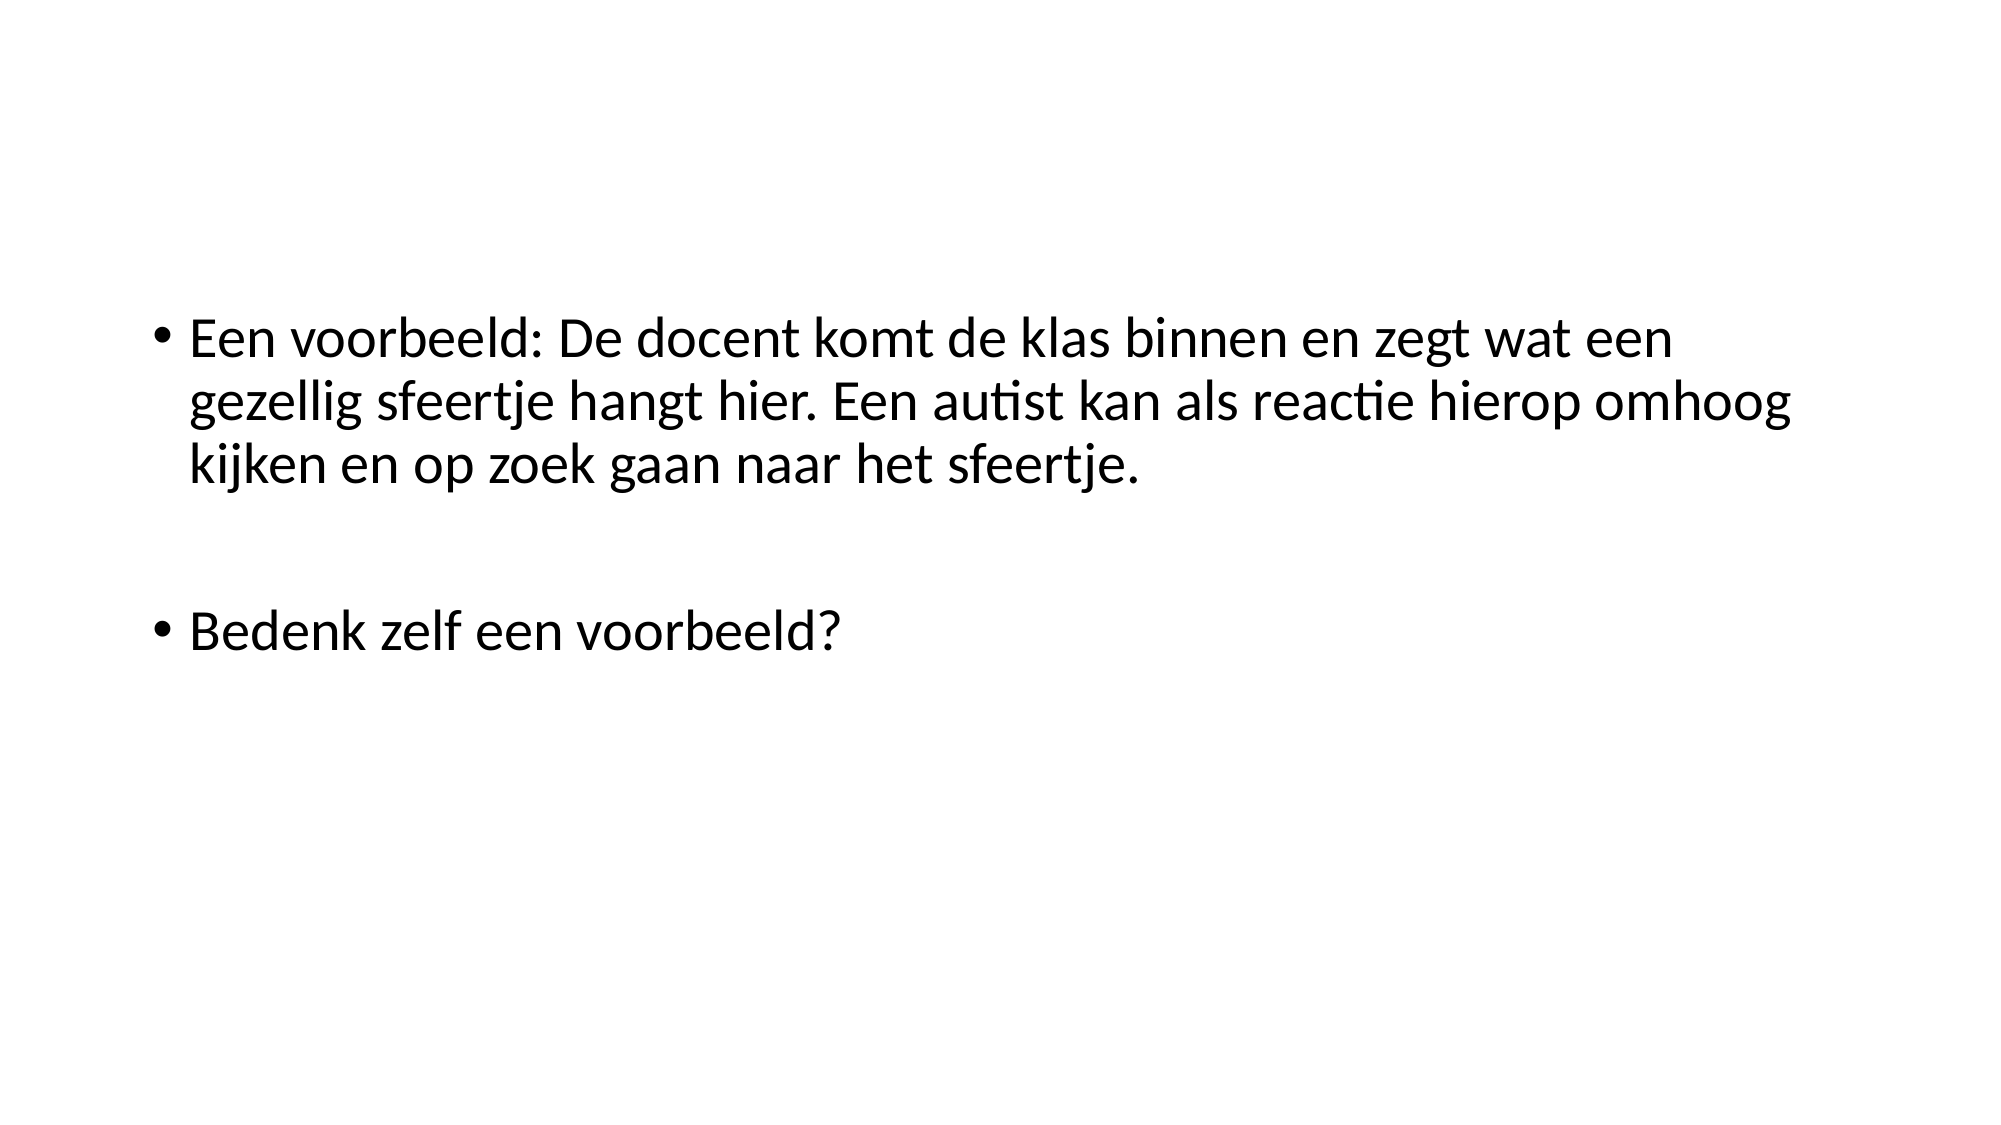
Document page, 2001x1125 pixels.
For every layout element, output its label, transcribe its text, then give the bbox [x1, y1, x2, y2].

list Een voorbeeld: De docent komt de klas binnen en zegt wat een gezellig sfeertje hangt hier. Een autist kan als reactie hierop omhoog kijken en op zoek gaan naar het sfeertje. Bedenk zelf een voorbeeld? [137, 299, 1863, 1014]
